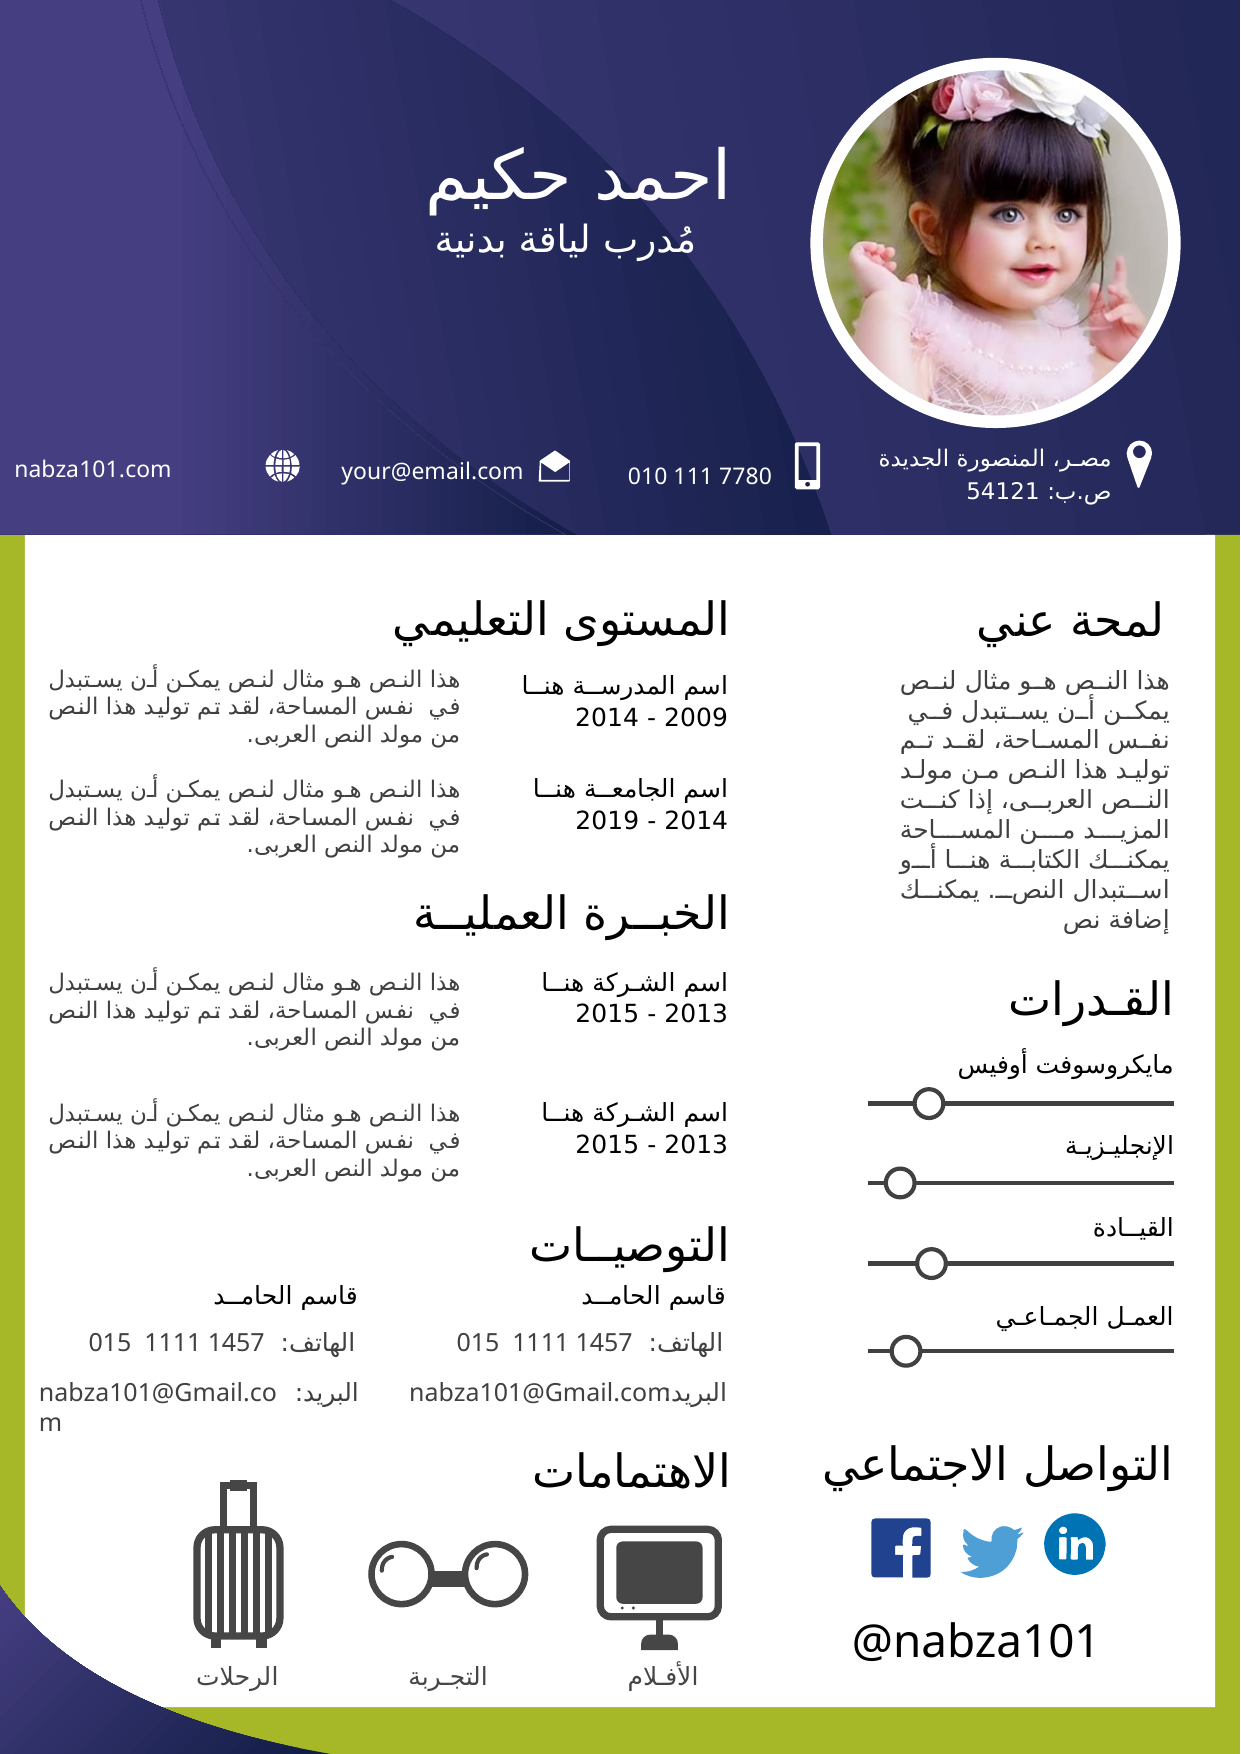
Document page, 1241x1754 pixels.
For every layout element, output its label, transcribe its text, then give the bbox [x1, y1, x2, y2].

text_box قاسم الحامــد [198, 1272, 373, 1317]
text_box اسم الشـركة هنــا [525, 1089, 744, 1121]
text_box العمـل الجمـاعـي [1017, 1293, 1189, 1338]
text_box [265, 449, 301, 483]
text_box [1126, 440, 1153, 488]
text_box هذا النص هو مثال لنص يمكن أن يستبدل في نفس المساحة، لقد تم توليد هذا النص من مولد النص العربى. [33, 960, 476, 1058]
text_box 2013 - 2015 [525, 1121, 744, 1156]
text_box [914, 1089, 944, 1118]
text_box الإنجليـزيـة [1048, 1122, 1189, 1167]
text_box هذا النص هو مثال لنص يمكن أن يستبدل في نفس المساحة، لقد تم توليد هذا النص من مولد النص العربى. [33, 656, 476, 754]
text_box المستوى التعليمي [68, 582, 746, 650]
text_box مايكروسوفت أوفيس [917, 1041, 1189, 1086]
text_box [794, 442, 821, 490]
text_box لمحة عني [928, 582, 1180, 650]
text_box الرحلات [170, 1652, 305, 1697]
text_box 2013 - 2015 [525, 990, 744, 1025]
text_box اسم الشـركة هنــا [525, 958, 744, 990]
text_box البريد: [315, 1369, 374, 1414]
text_box هذا النص هو مثال لنص يمكن أن يستبدل في نفس المساحة، لقد تم توليد هذا النص من مولد النص العربى، إذا كنت المزيد من المساحة يمكنك الكتابة هنا أو استبدال النص. يمكنك إضافة نص [884, 656, 1185, 941]
text_box اسم الجامعــة هنــا [525, 765, 744, 796]
text_box هذا النص هو مثال لنص يمكن أن يستبدل في نفس المساحة، لقد تم توليد هذا النص من مولد النص العربى. [33, 767, 476, 865]
text_box الاهتمامات [426, 1433, 746, 1501]
text_box هذا النص هو مثال لنص يمكن أن يستبدل في نفس المساحة، لقد تم توليد هذا النص من مولد النص العربى. [33, 1091, 476, 1189]
text_box @nabza101 [837, 1604, 1138, 1672]
text_box اسم المدرســة هنــا [525, 661, 744, 696]
text_box [538, 450, 570, 482]
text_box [871, 1512, 1106, 1579]
text_box [891, 1336, 921, 1366]
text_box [196, 1479, 281, 1649]
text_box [599, 1528, 719, 1651]
text_box 015 1111 1457 [441, 1319, 648, 1364]
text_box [371, 1543, 526, 1605]
text_box nabza101@Gmail.com [24, 1369, 315, 1444]
text_box 2014 - 2019 [525, 796, 744, 831]
text_box your@email.com [326, 449, 534, 483]
text_box 015 1111 1457 [73, 1319, 280, 1364]
text_box 2009 - 2014 [569, 694, 744, 729]
text_box مُدرب لياقة بدنية [270, 207, 711, 265]
text_box التجـربة [386, 1652, 511, 1697]
text_box nabza101@Gmail.com [394, 1369, 689, 1414]
text_box البريد: [689, 1369, 742, 1414]
text_box قاسم الحامــد [566, 1272, 741, 1317]
text_box [917, 1249, 946, 1278]
text_box التواصل الاجتماعي [795, 1427, 1189, 1495]
text_box nabza101.com [0, 447, 268, 490]
text_box احمد حكيم [127, 123, 747, 216]
text_box ص.ب: 54121 [926, 469, 1127, 503]
picture [816, 63, 1175, 423]
text_box القـدرات [868, 962, 1189, 1030]
text_box التوصيــات [339, 1208, 745, 1276]
text_box الأفـلام [608, 1660, 718, 1697]
text_box مصـر، المنصورة الجديدة [864, 436, 1127, 470]
text_box [885, 1168, 915, 1198]
text_box الهاتف: [648, 1319, 739, 1364]
text_box 010 111 7780 [613, 454, 784, 488]
text_box الخبــرة العمليــة [339, 876, 745, 944]
text_box القيــادة [1000, 1204, 1189, 1249]
text_box الهاتف: [280, 1319, 371, 1364]
